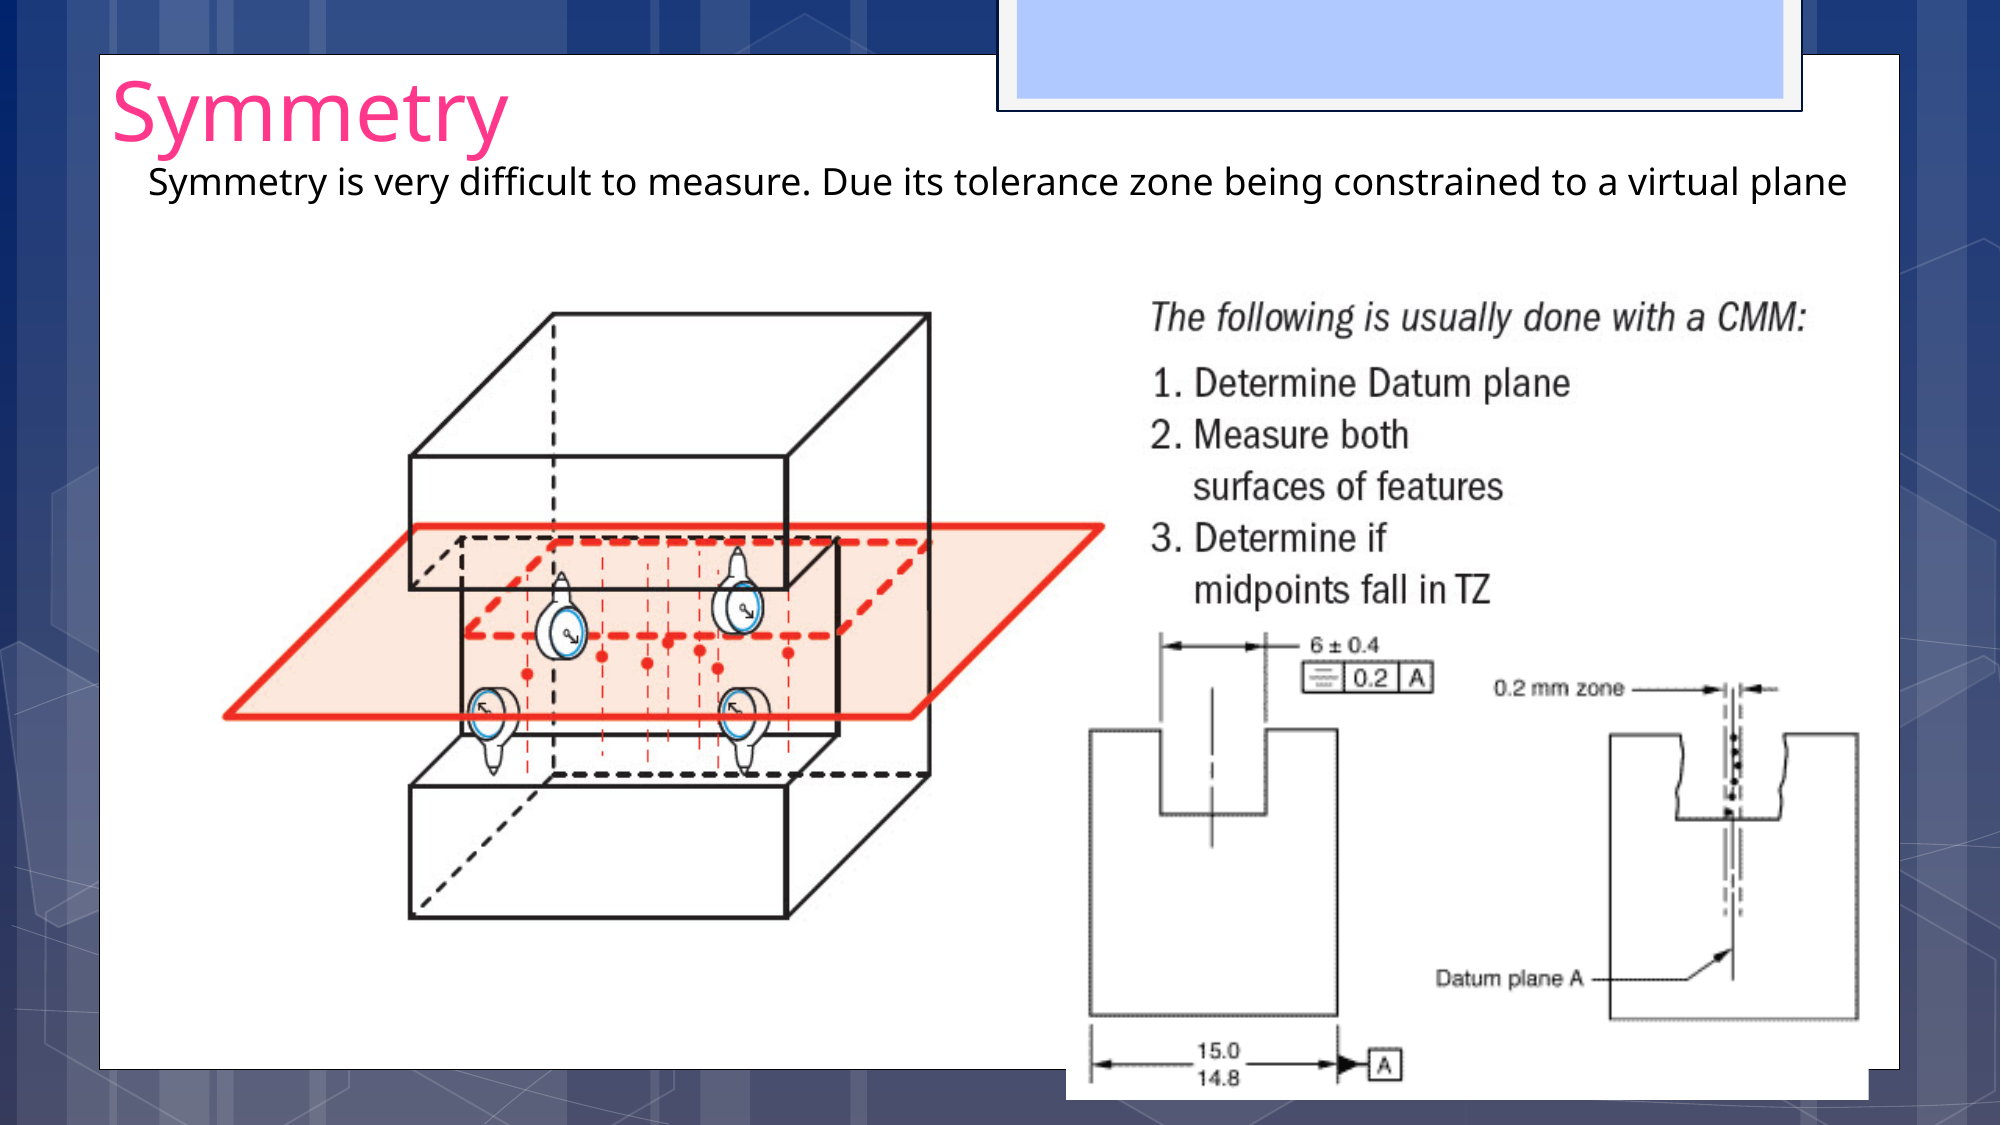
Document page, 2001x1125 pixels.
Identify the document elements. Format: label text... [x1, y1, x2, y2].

title Symmetry [96, 0, 1634, 166]
picture [133, 248, 1869, 1100]
text_box Symmetry is very difficult to measure. Due its tolerance zone being constrained to a virtual plane [133, 150, 1869, 210]
